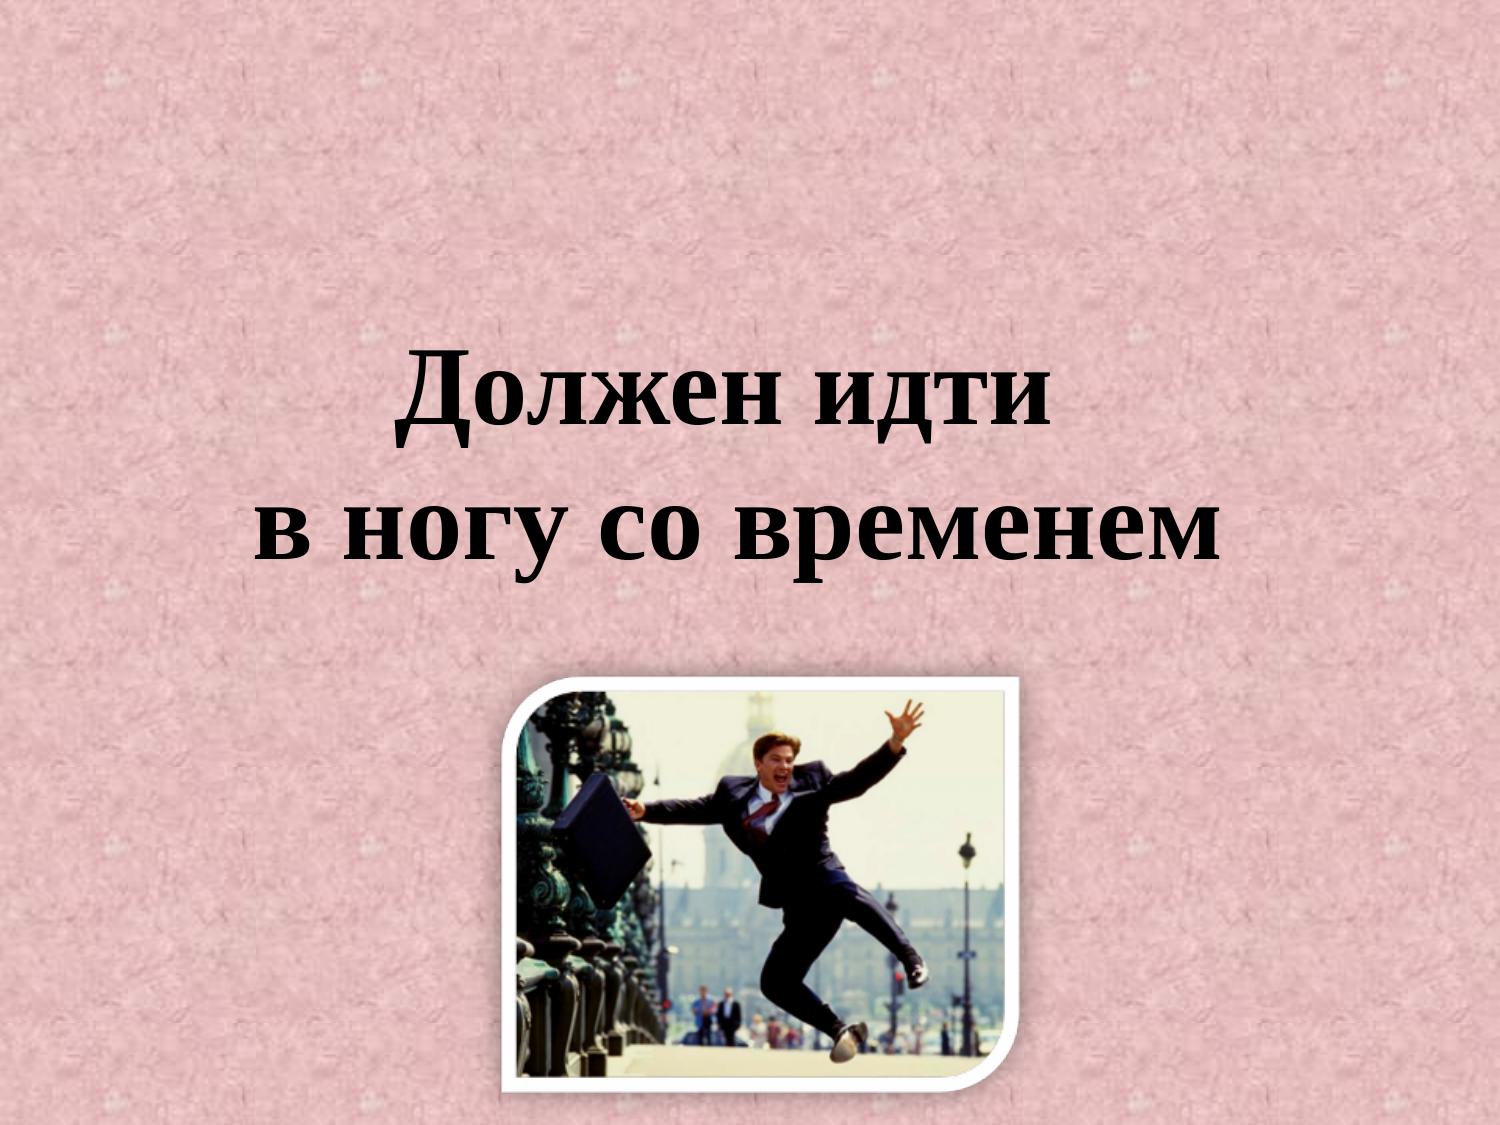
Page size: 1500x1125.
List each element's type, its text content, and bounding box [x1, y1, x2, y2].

picture [0, 0, 1500, 1125]
text_box Должен идти в ногу со временем [210, 304, 1266, 590]
